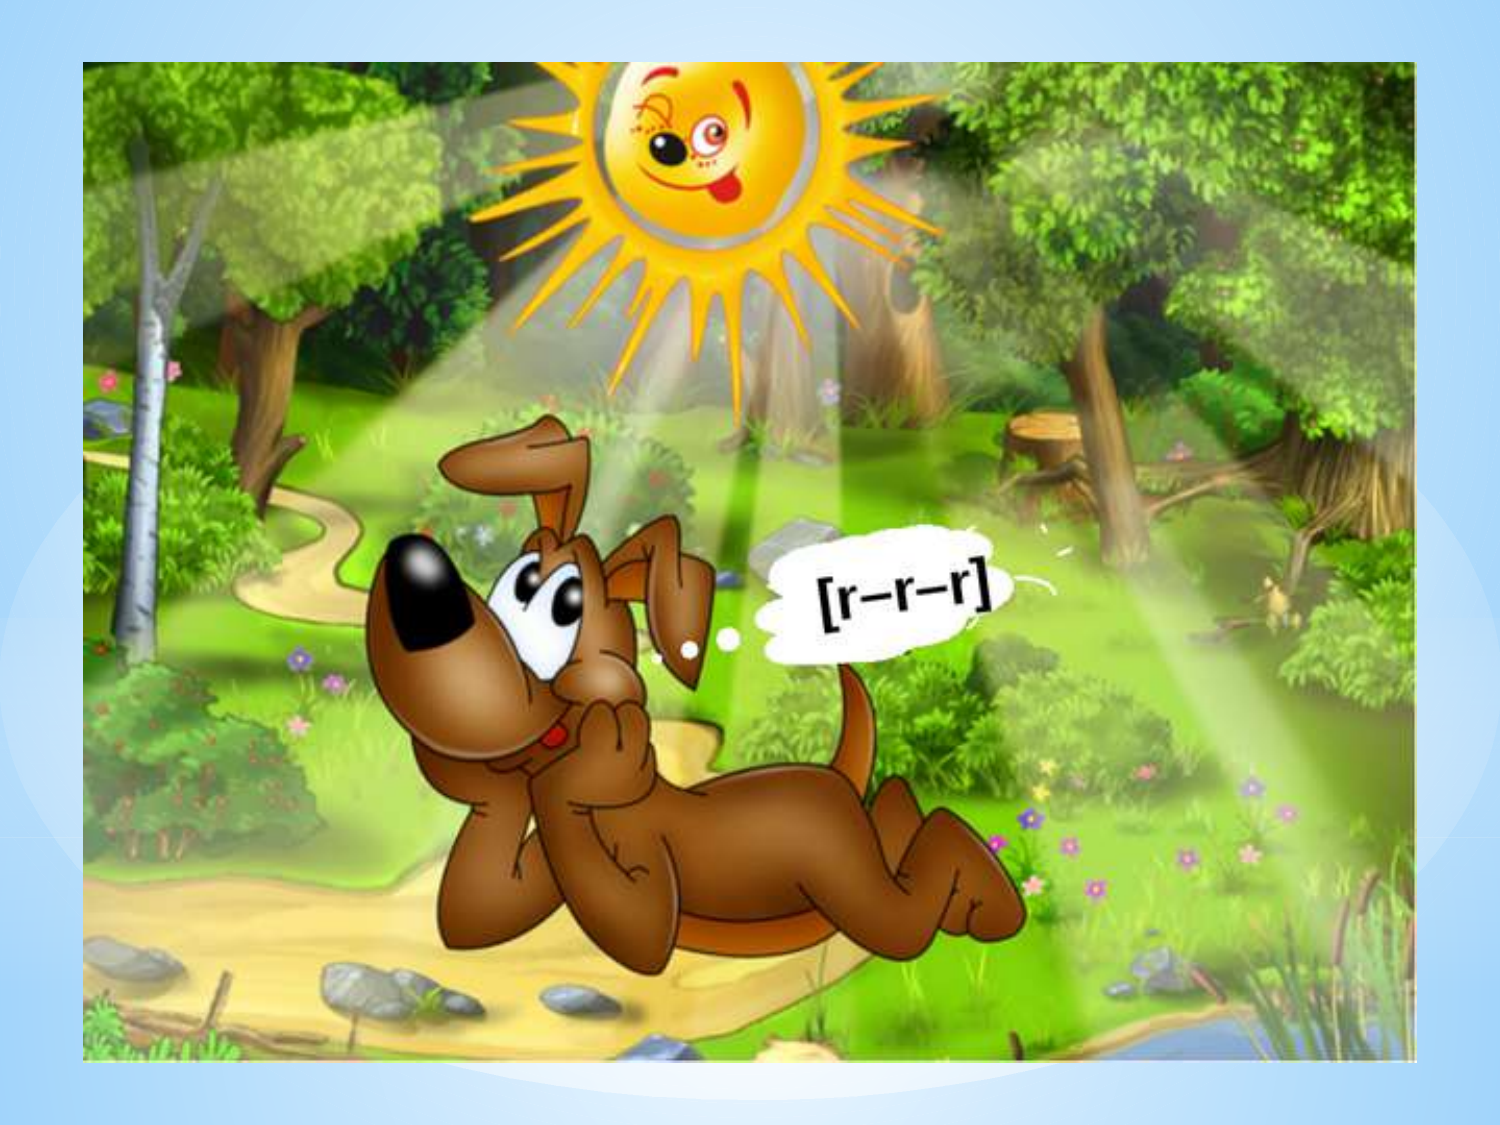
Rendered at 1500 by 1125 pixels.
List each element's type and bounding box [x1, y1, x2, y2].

picture [83, 62, 1417, 1063]
